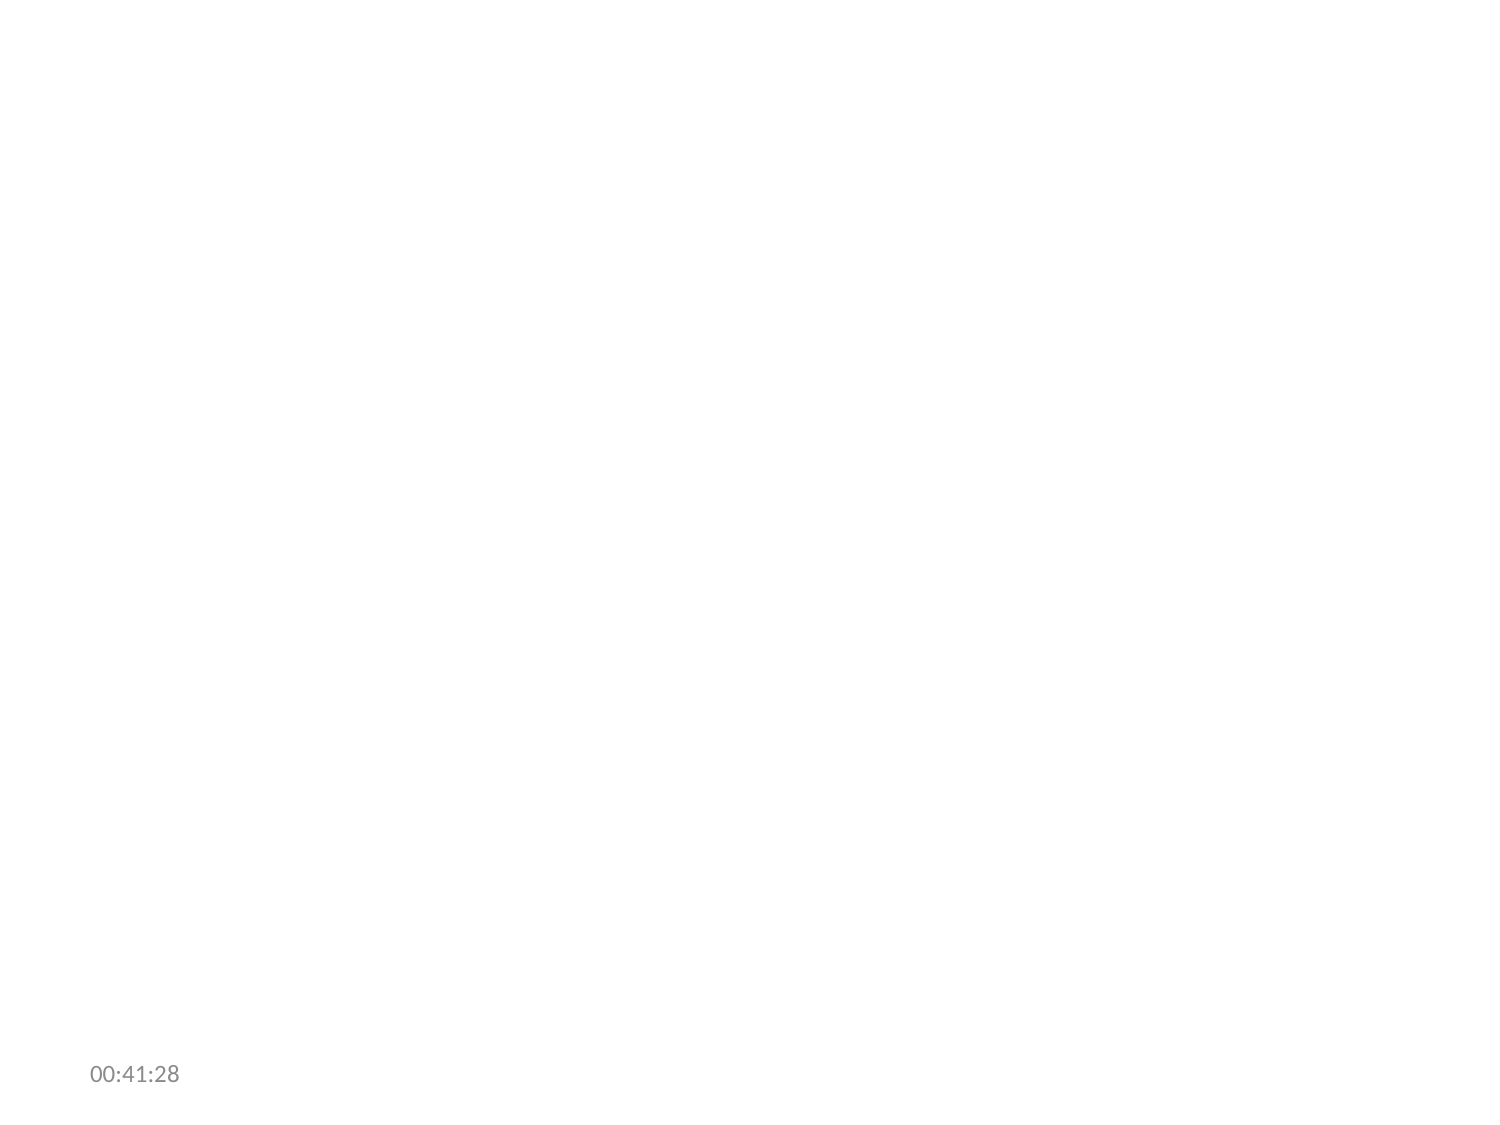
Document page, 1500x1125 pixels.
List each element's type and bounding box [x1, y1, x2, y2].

slide_number [75, 1042, 425, 1103]
